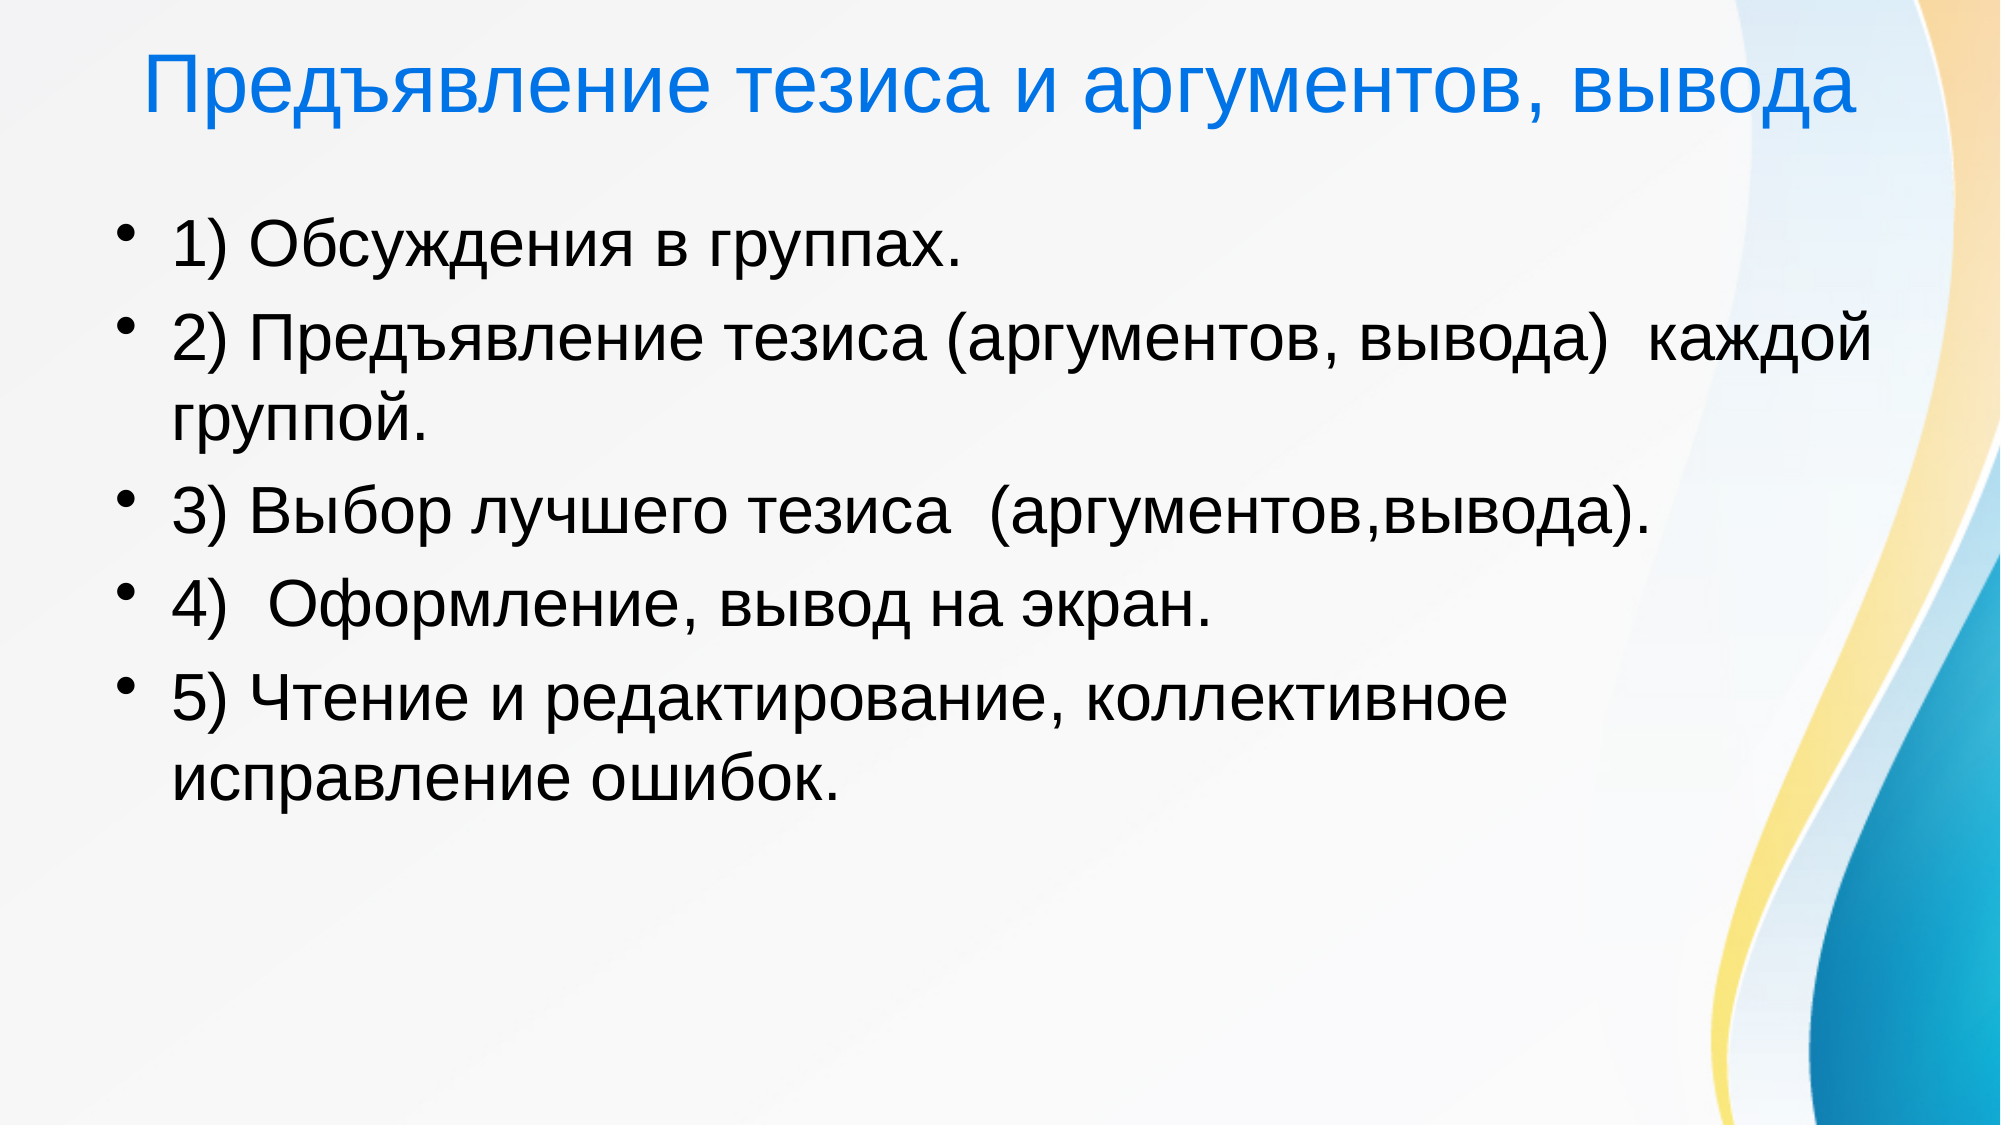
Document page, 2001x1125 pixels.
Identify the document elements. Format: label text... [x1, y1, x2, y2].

picture [0, 0, 2001, 1125]
list 1) Обсуждения в группах. 2) Предъявление тезиса (аргументов, вывода) каждой группой. 3) Выбор лучшего тезиса (аргументов,вывода). 4) Оформление, вывод на экран. 5) Чтение и редактирование, коллективное исправление ошибок. [99, 192, 1901, 1006]
title Предъявление тезиса и аргументов, вывода [99, 30, 1901, 127]
